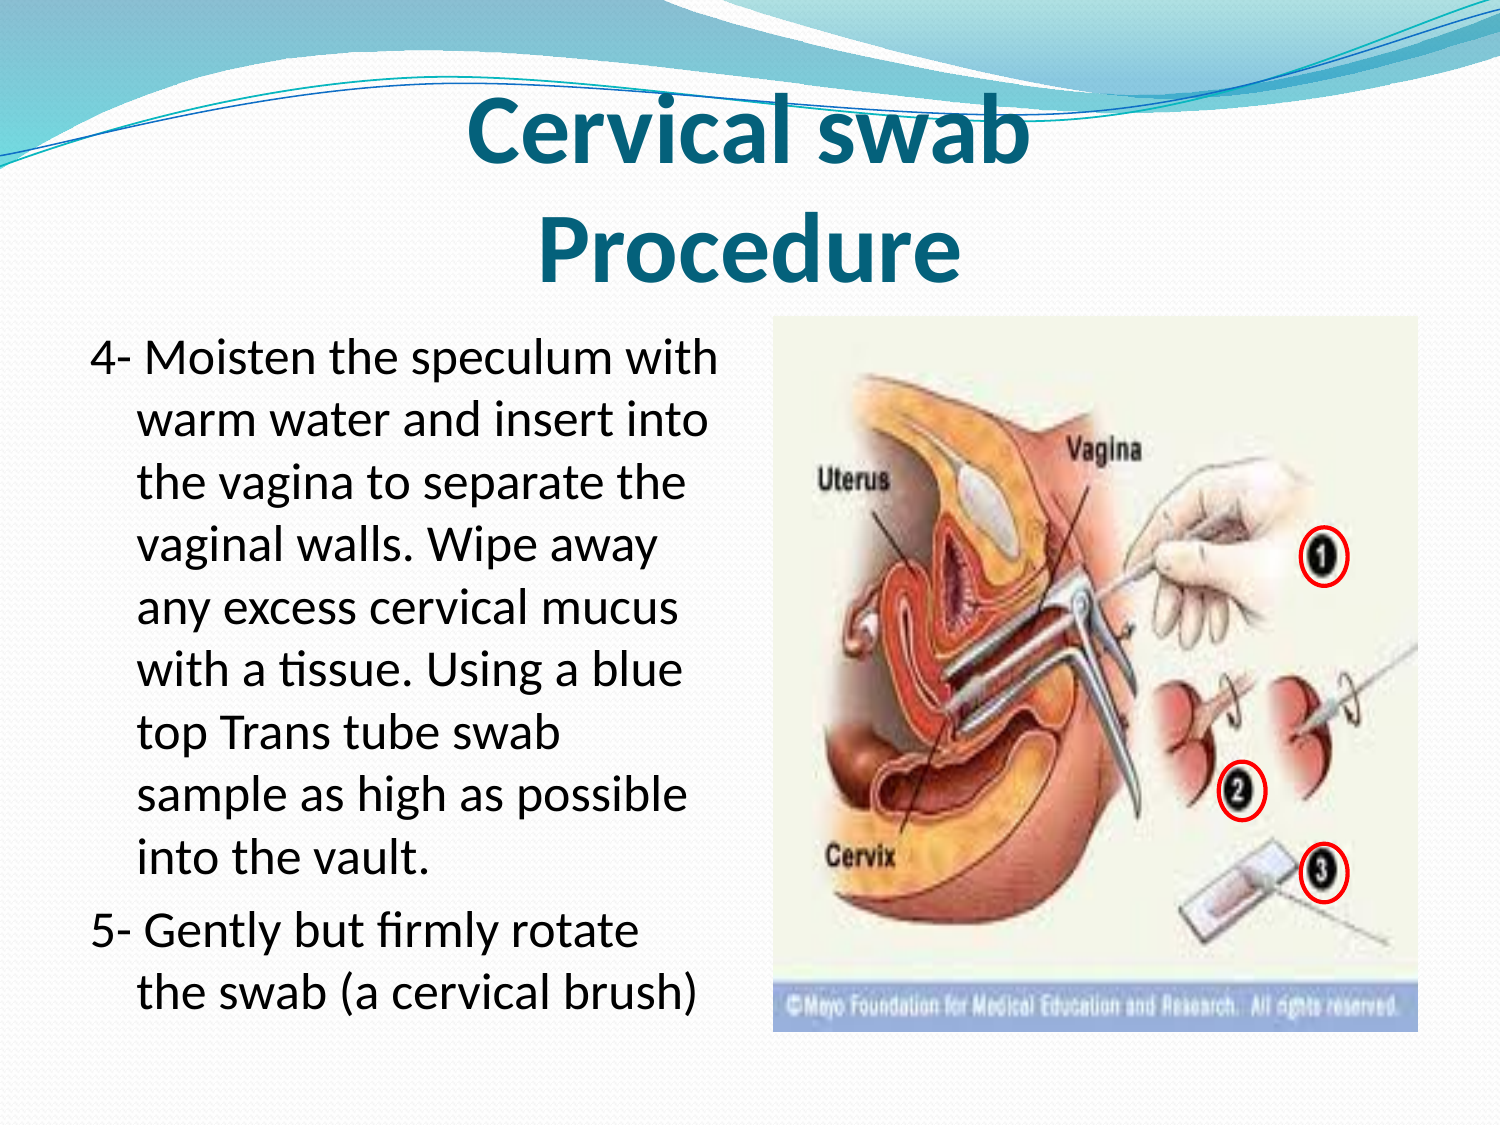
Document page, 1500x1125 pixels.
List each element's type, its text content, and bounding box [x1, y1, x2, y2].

title Cervical swab Procedure [75, 115, 1425, 303]
list 4- Moisten the speculum with warm water and insert into the vagina to separate the vaginal walls. Wipe away any excess cervical mucus with a tissue. Using a blue top Trans tube swab sample as high as possible into the vault. 5- Gently but firmly rotate the swab (a cervical brush) [75, 314, 738, 1043]
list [773, 316, 1419, 1032]
